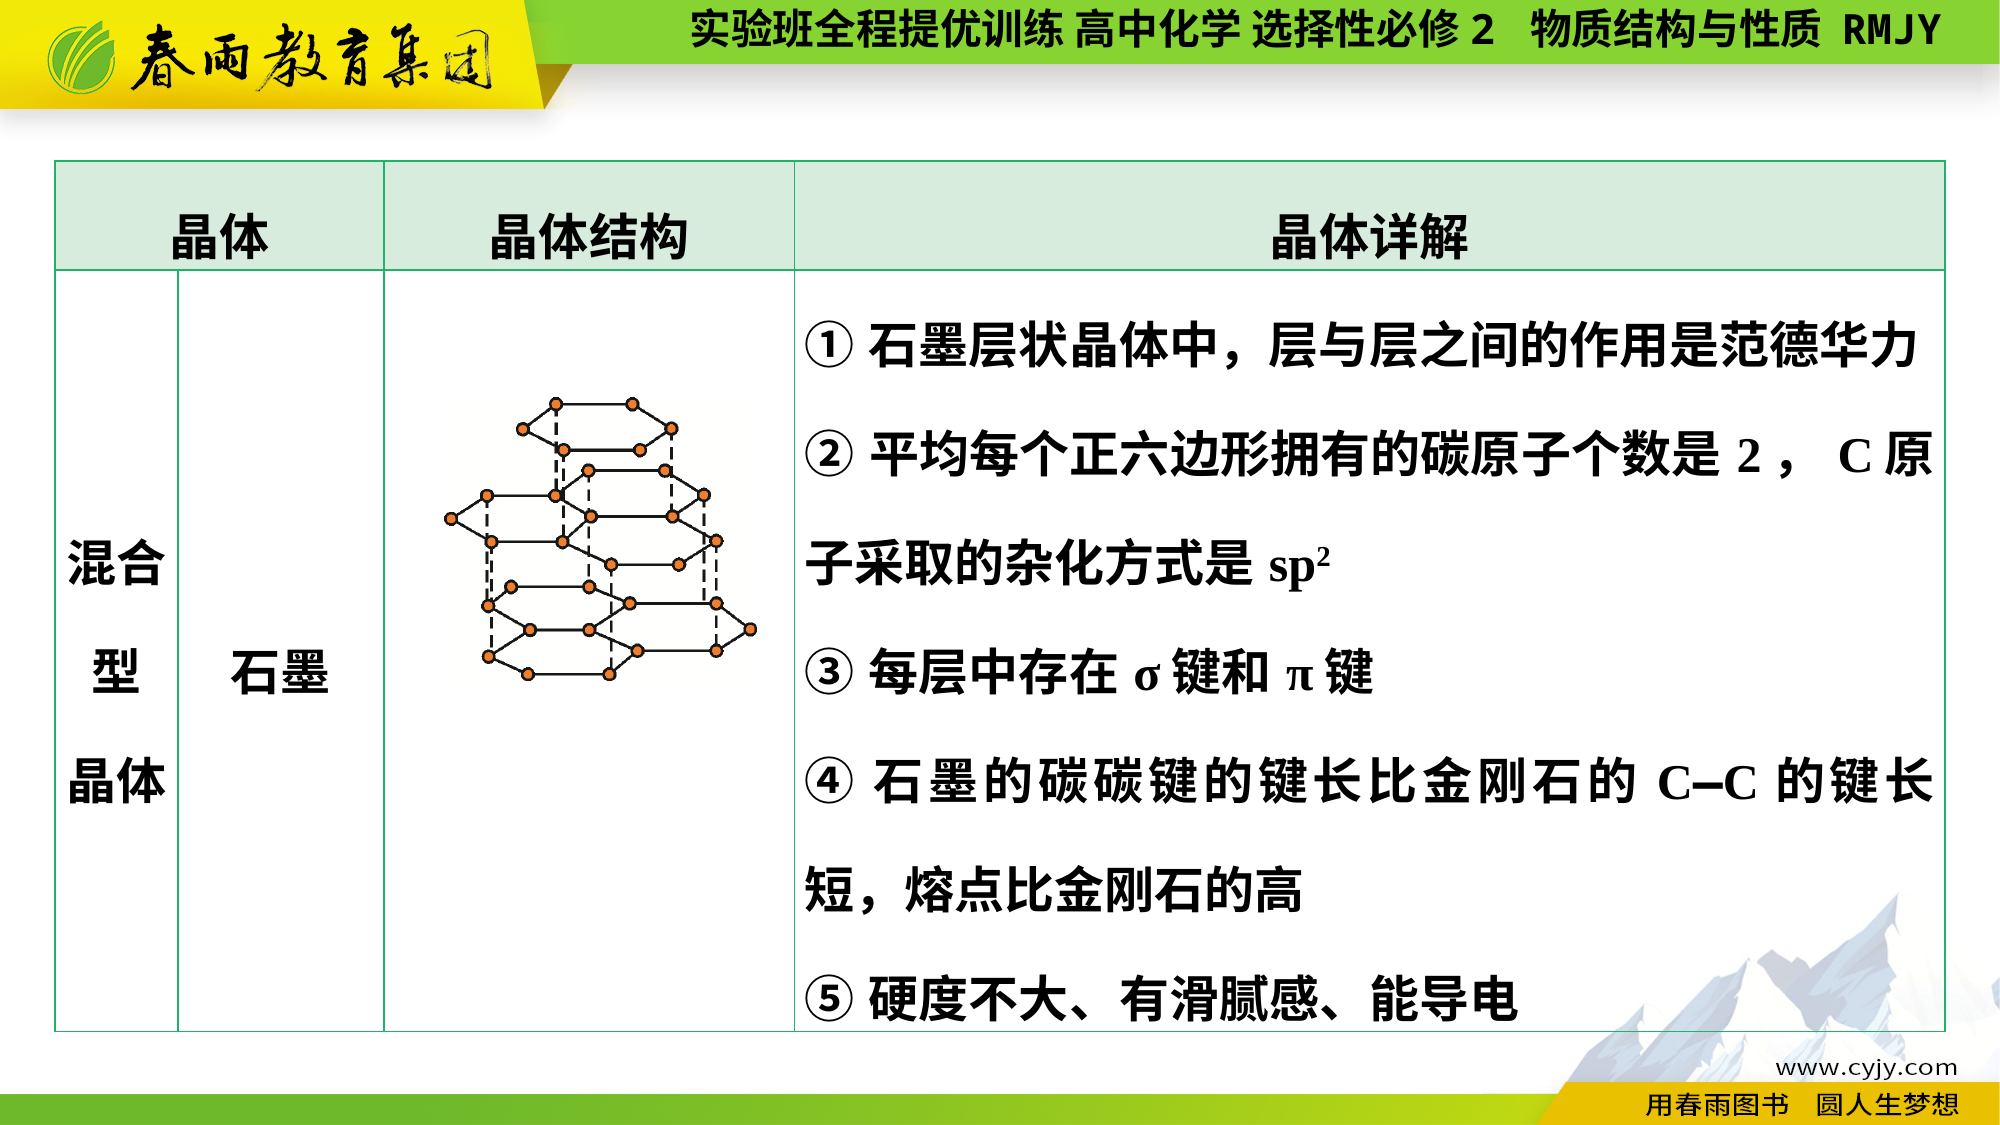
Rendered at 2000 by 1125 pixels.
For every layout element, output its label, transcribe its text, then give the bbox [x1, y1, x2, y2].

table_cell 混合型 晶体 [56, 271, 177, 1031]
picture [0, 0, 2000, 1125]
table_header 晶体结构 [385, 162, 794, 269]
table_header 晶体详解 [795, 162, 1944, 269]
table_cell 石墨 [179, 271, 383, 1031]
table_cell ①石墨层状晶体中，层与层之间的作用是范德华力 ②平均每个正六边形拥有的碳原子个数是2，C原子采取的杂化方式是sp2 ③每层中存在σ键和π键 ④石墨的碳碳键的键长比金刚石的C—C的键长短，熔点比金刚石的高 ⑤硬度不大、有滑腻感、能导电 [795, 271, 1944, 1031]
table_cell [385, 271, 794, 1031]
table_header 晶体 [56, 162, 383, 269]
